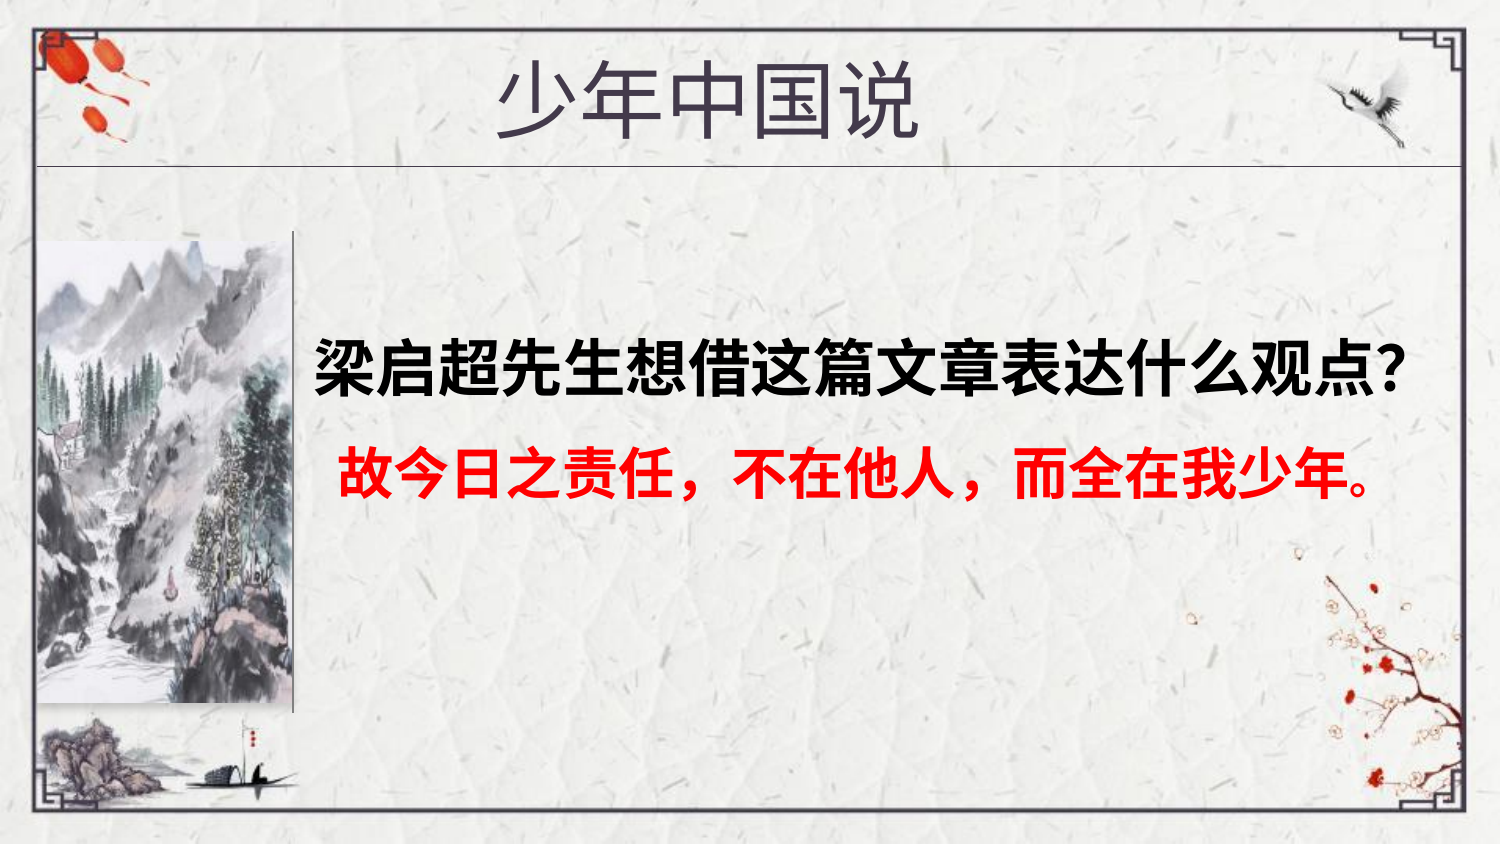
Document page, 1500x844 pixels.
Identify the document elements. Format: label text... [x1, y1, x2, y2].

text_box 梁启超先生想借这篇文章表达什么观点？ [302, 286, 1412, 410]
picture [0, 0, 1500, 844]
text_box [37, 45, 1463, 167]
text_box [37, 241, 288, 703]
text_box 故今日之责任，不在他人，而全在我少年。 [326, 432, 1419, 512]
